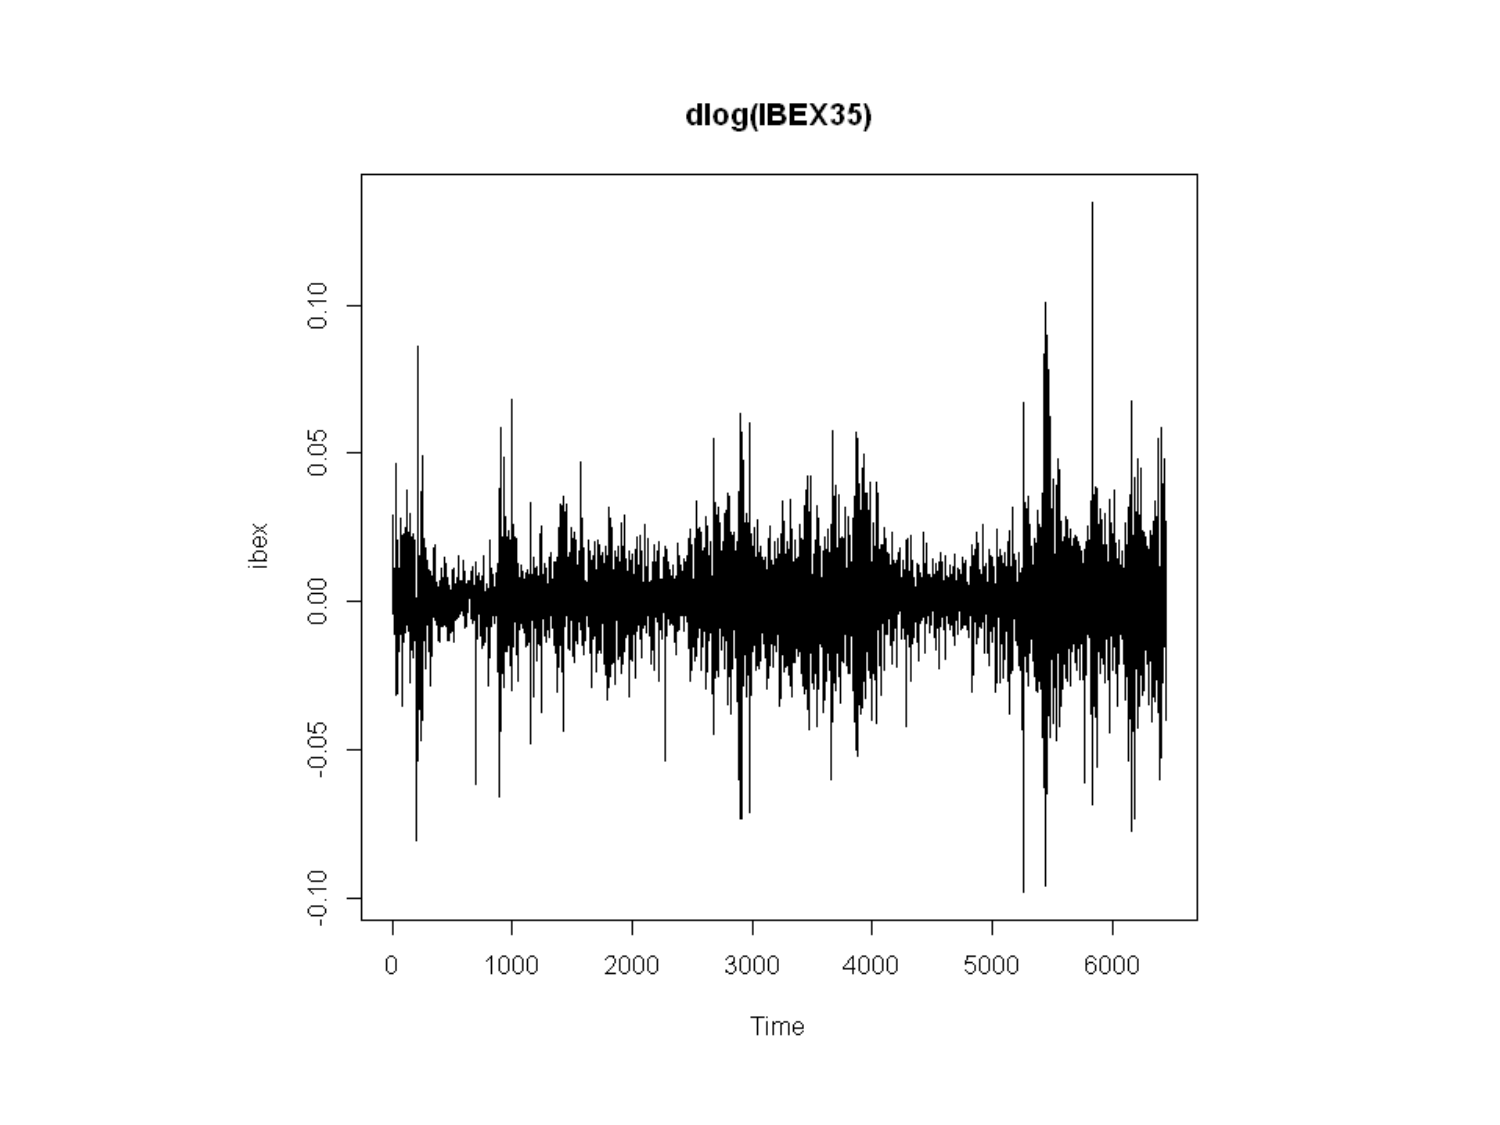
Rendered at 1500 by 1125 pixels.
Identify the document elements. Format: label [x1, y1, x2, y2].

picture [239, 52, 1261, 1073]
